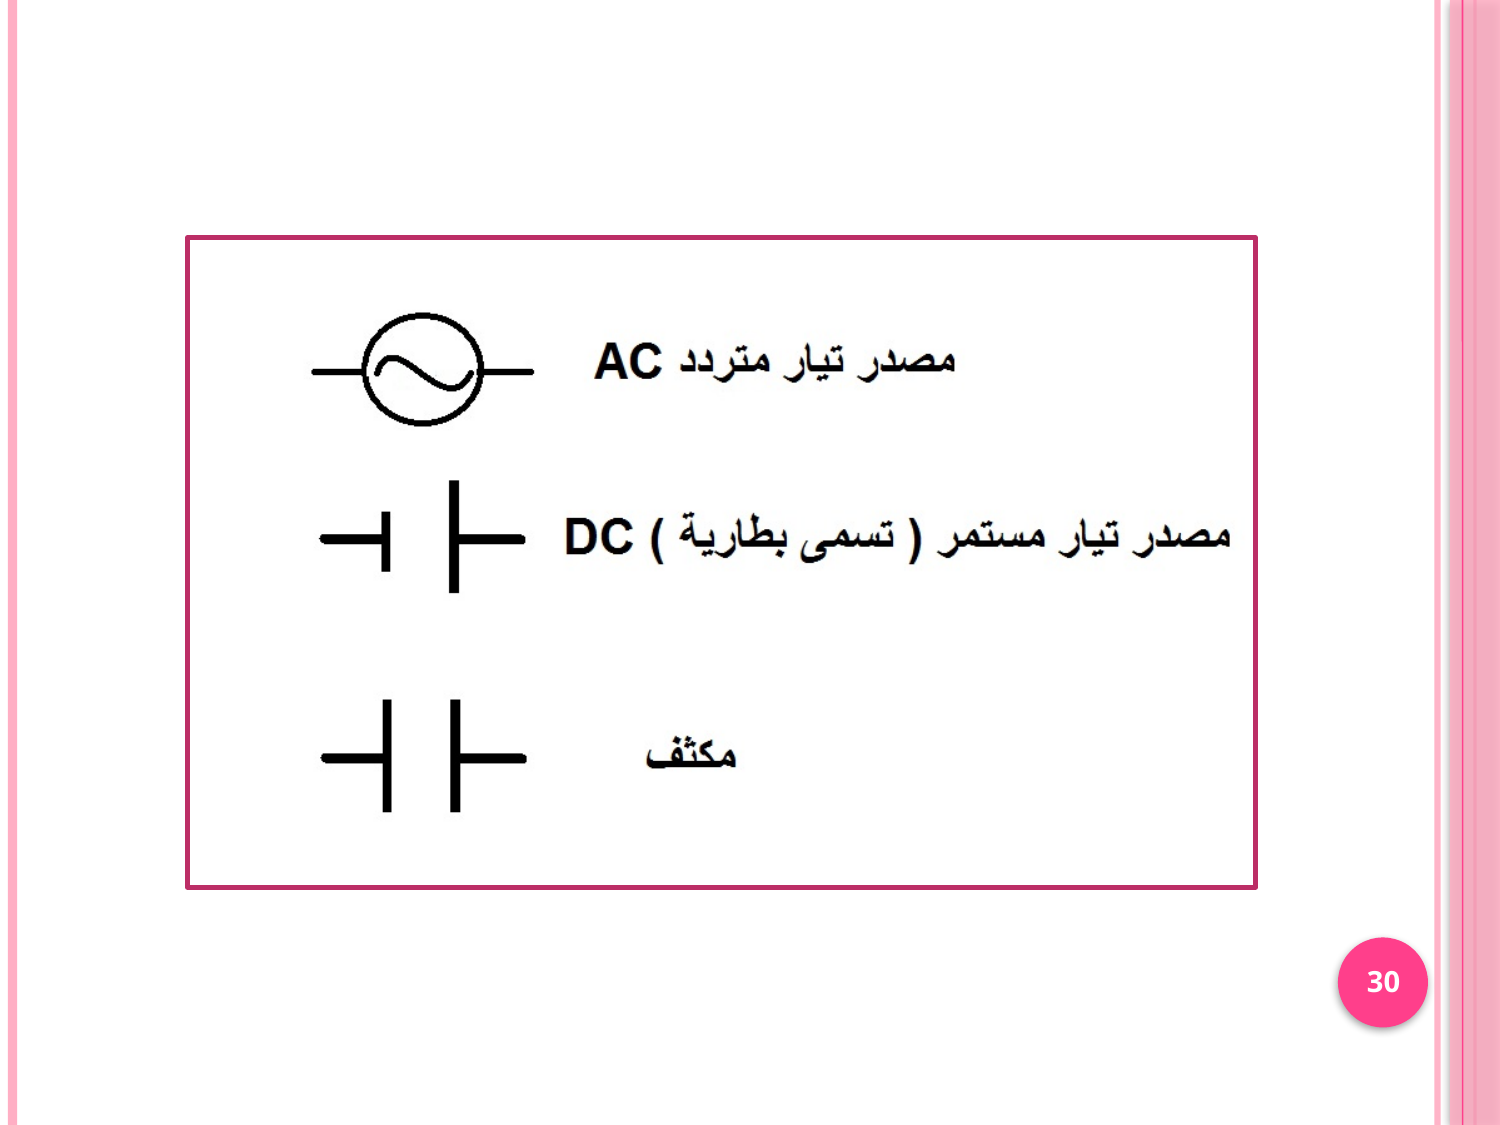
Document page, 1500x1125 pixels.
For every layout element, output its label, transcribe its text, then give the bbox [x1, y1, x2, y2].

slide_number 30 [1333, 940, 1434, 1027]
text_box [185, 235, 1258, 890]
picture [243, 250, 1257, 875]
